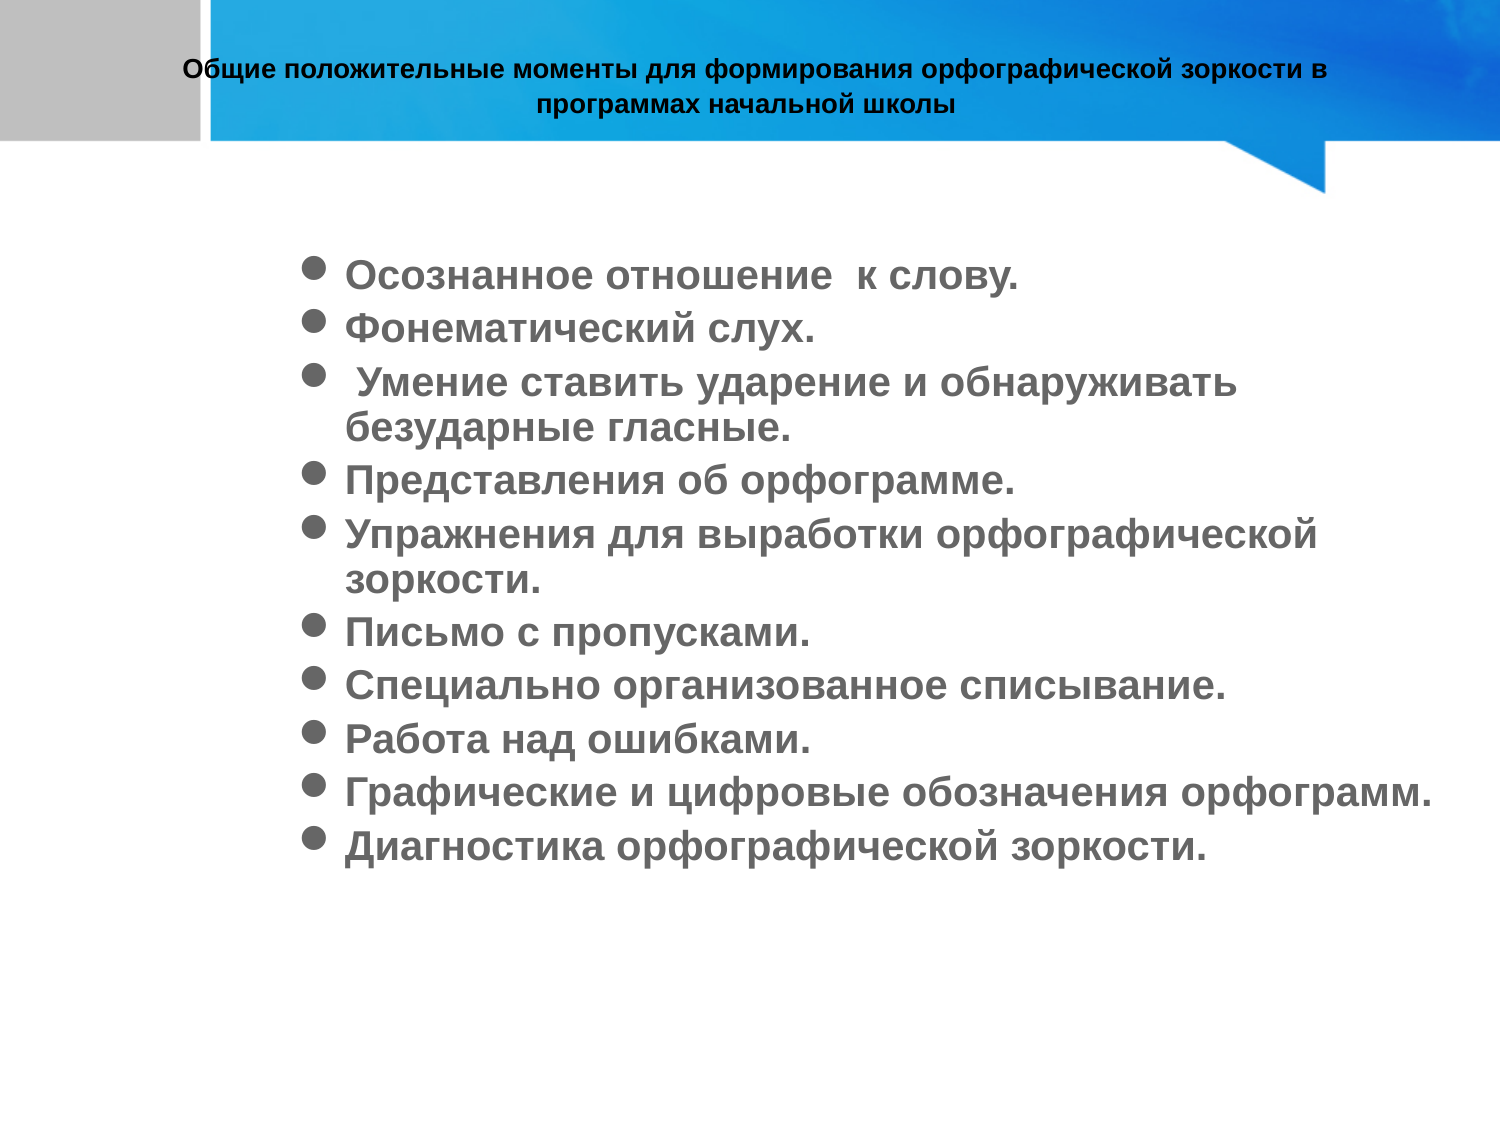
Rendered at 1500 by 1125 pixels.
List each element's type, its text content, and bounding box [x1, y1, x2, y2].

title Общие положительные моменты для формирования орфографической зоркости в программах начальной школы [74, 30, 1426, 127]
list Осознанное отношение к слову. Фонематический слух. Умение ставить ударение и обнаруживать безударные гласные. Представления об орфограмме. Упражнения для выработки орфографической зоркости. Письмо с пропусками. Специально организованное списывание. Работа над ошибками. Графические и цифровые обозначения орфограмм. Диагностика орфографической зоркости. [269, 245, 1500, 1034]
picture [0, 0, 1500, 1125]
